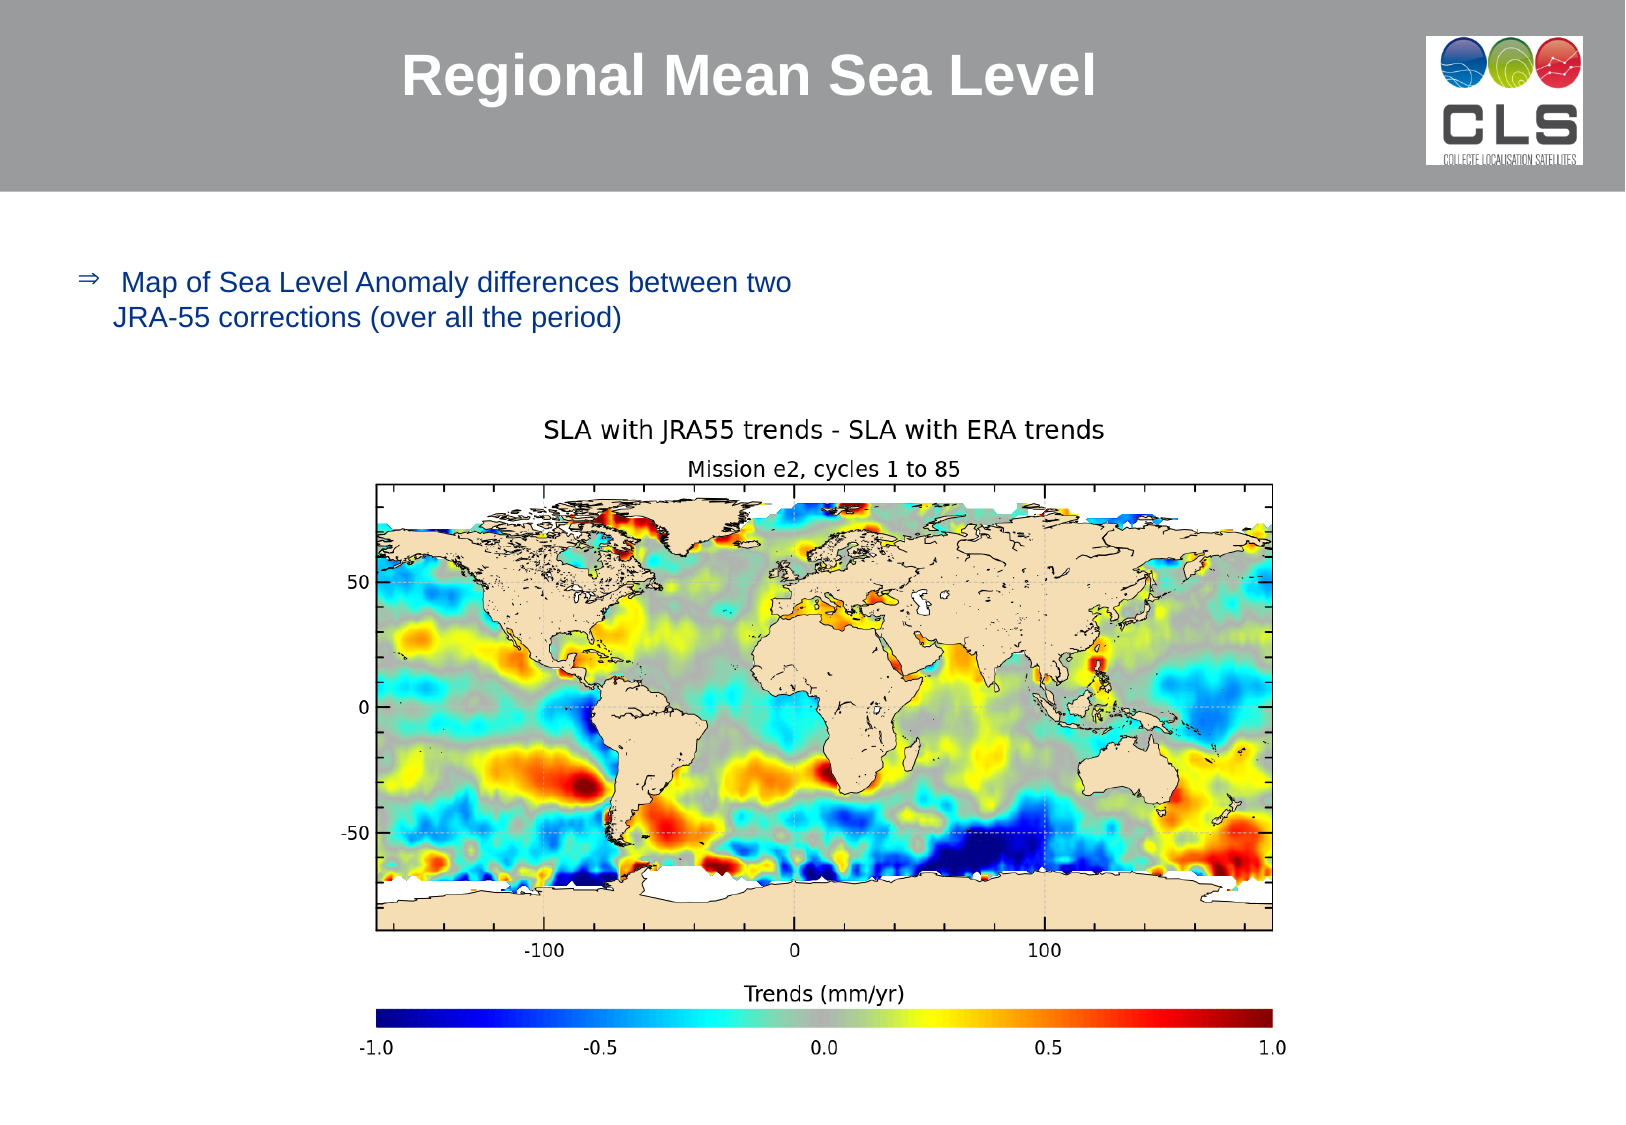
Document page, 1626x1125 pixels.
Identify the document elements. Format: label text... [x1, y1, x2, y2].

picture [265, 387, 1325, 1092]
text_box Map of Sea Level Anomaly differences between two JRA-55 corrections (over all the period) [62, 220, 841, 376]
picture [1426, 36, 1583, 165]
text_box Regional Mean Sea Level [386, 40, 1162, 119]
